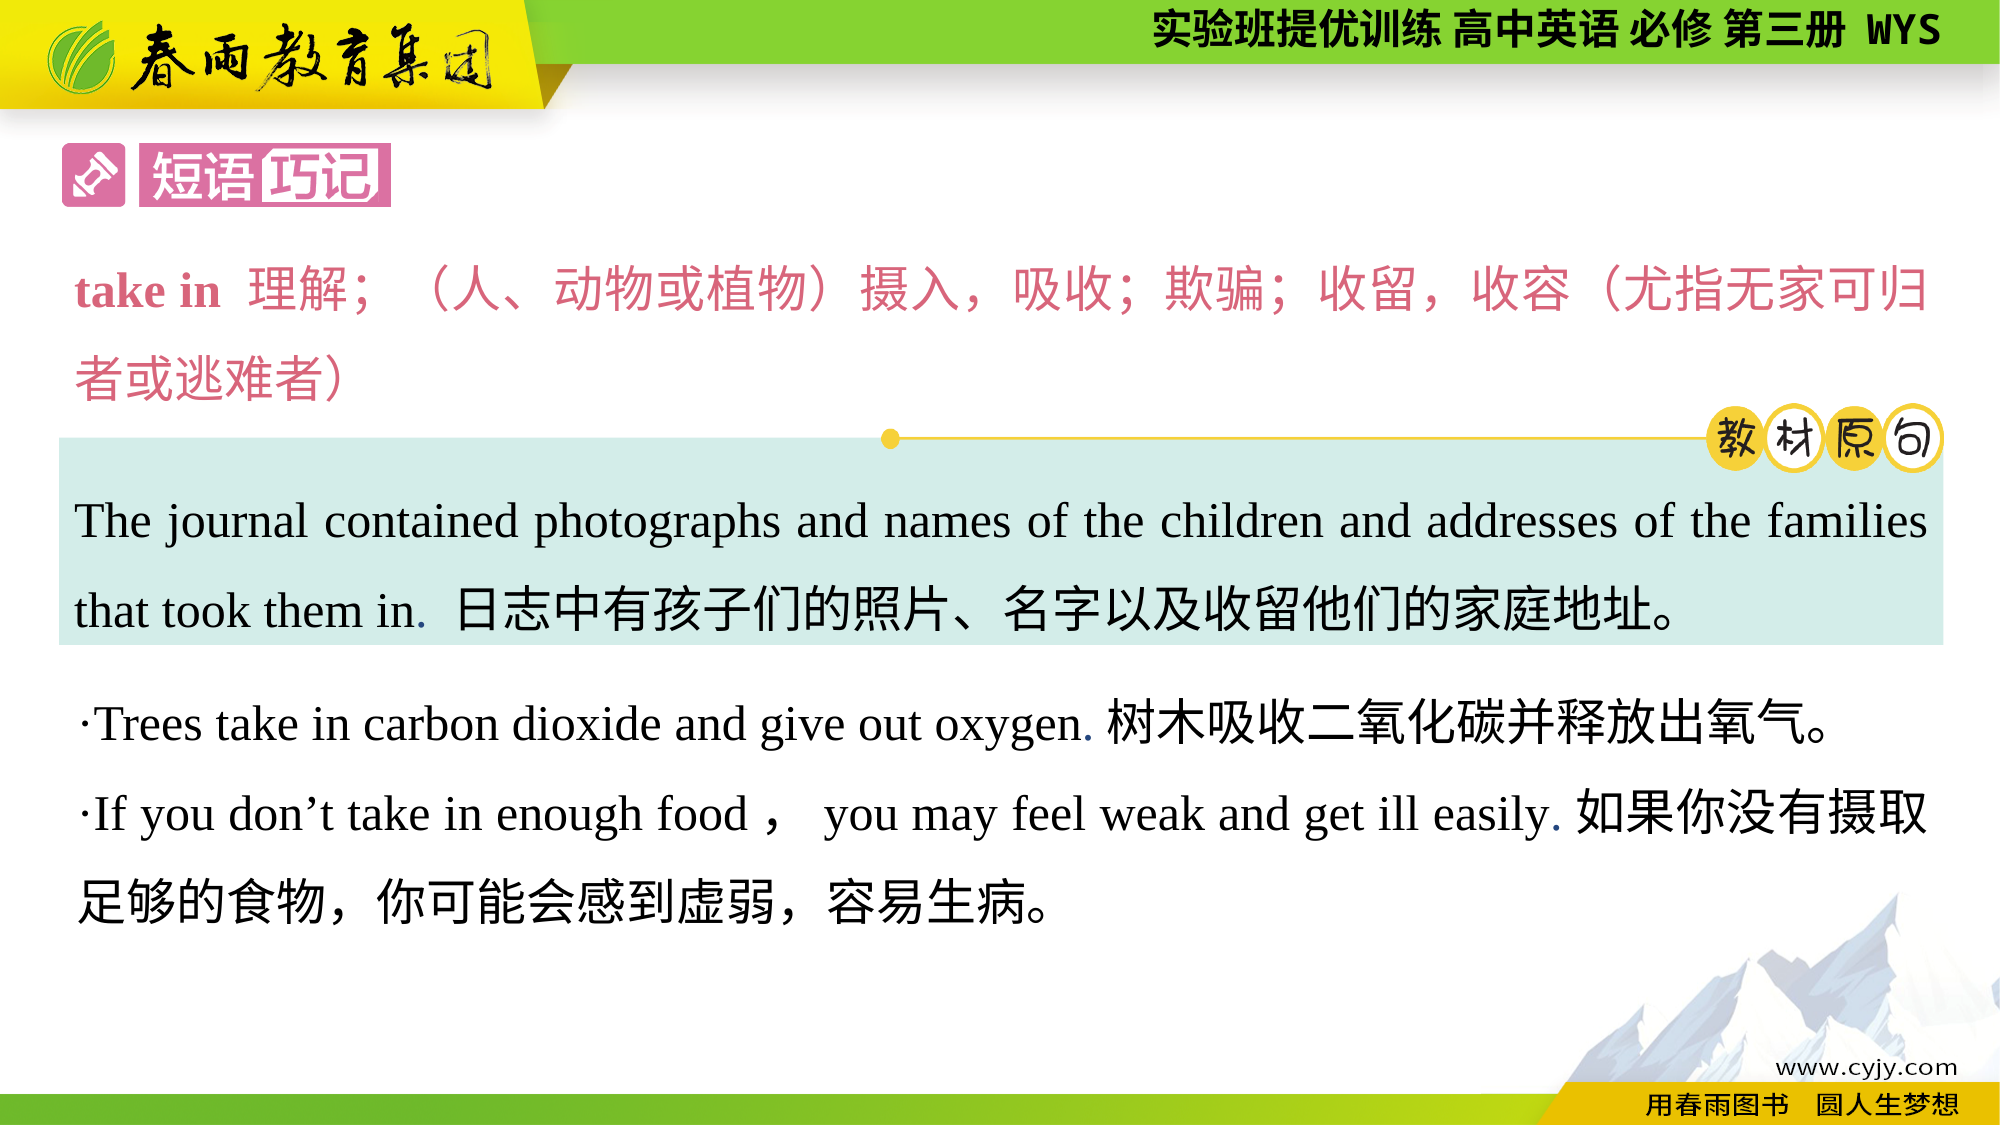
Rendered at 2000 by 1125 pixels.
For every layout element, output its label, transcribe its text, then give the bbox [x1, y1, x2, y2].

text_box ·Trees take in carbon dioxide and give out oxygen.树木吸收二氧化碳并释放出氧气。 ·If you don’t take in enough food，you may feel weak and get ill easily.如果你没有摄取足够的食物，你可能会感到虚弱，容易生病。 [62, 652, 1944, 938]
list take in 理解；（人、动物或植物）摄入，吸收；欺骗；收留，收容（尤指无家可归者或逃难者） [59, 219, 1944, 406]
picture [0, 0, 2000, 1125]
text_box The journal contained photographs and names of the children and addresses of the families that took them in. 日志中有孩子们的照片、名字以及收留他们的家庭地址。 [59, 437, 1944, 645]
